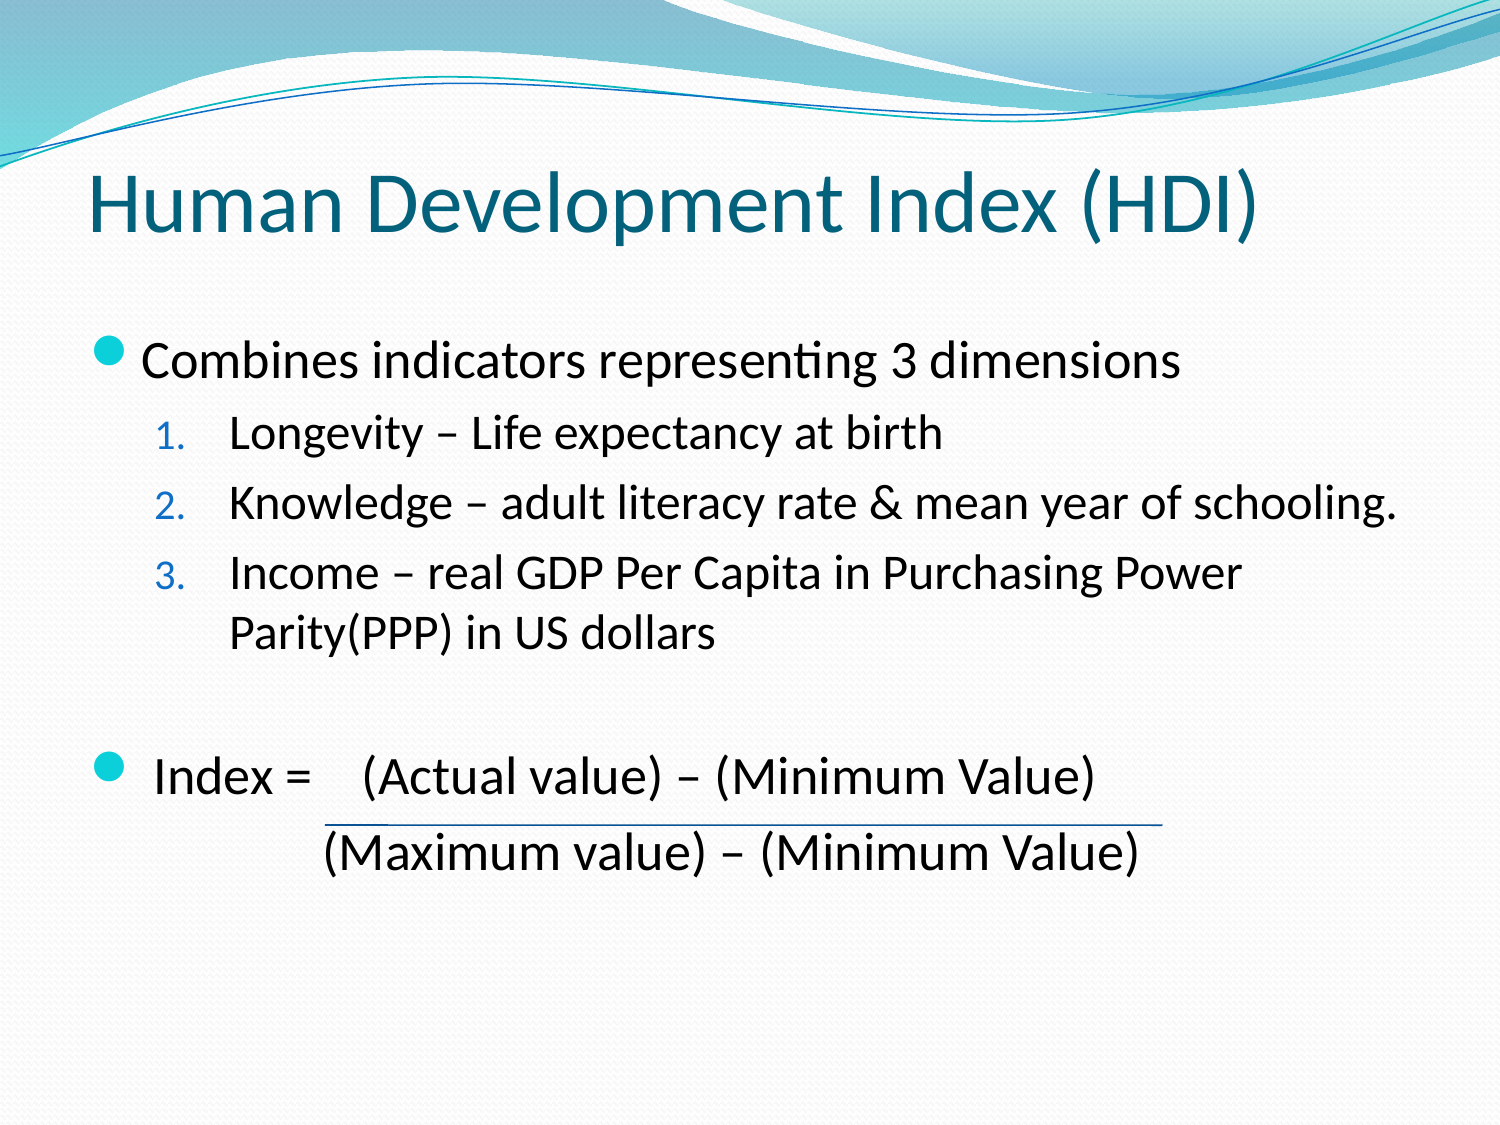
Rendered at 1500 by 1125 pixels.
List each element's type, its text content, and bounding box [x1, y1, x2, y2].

title Human Development Index (HDI) [87, 62, 1438, 250]
list Combines indicators representing 3 dimensions Longevity – Life expectancy at birth Knowledge – adult literacy rate & mean year of schooling. Income – real GDP Per Capita in Purchasing Power Parity(PPP) in US dollars Index = (Actual value) – (Minimum Value) (Maximum value) – (Minimum Value) [75, 317, 1425, 1038]
